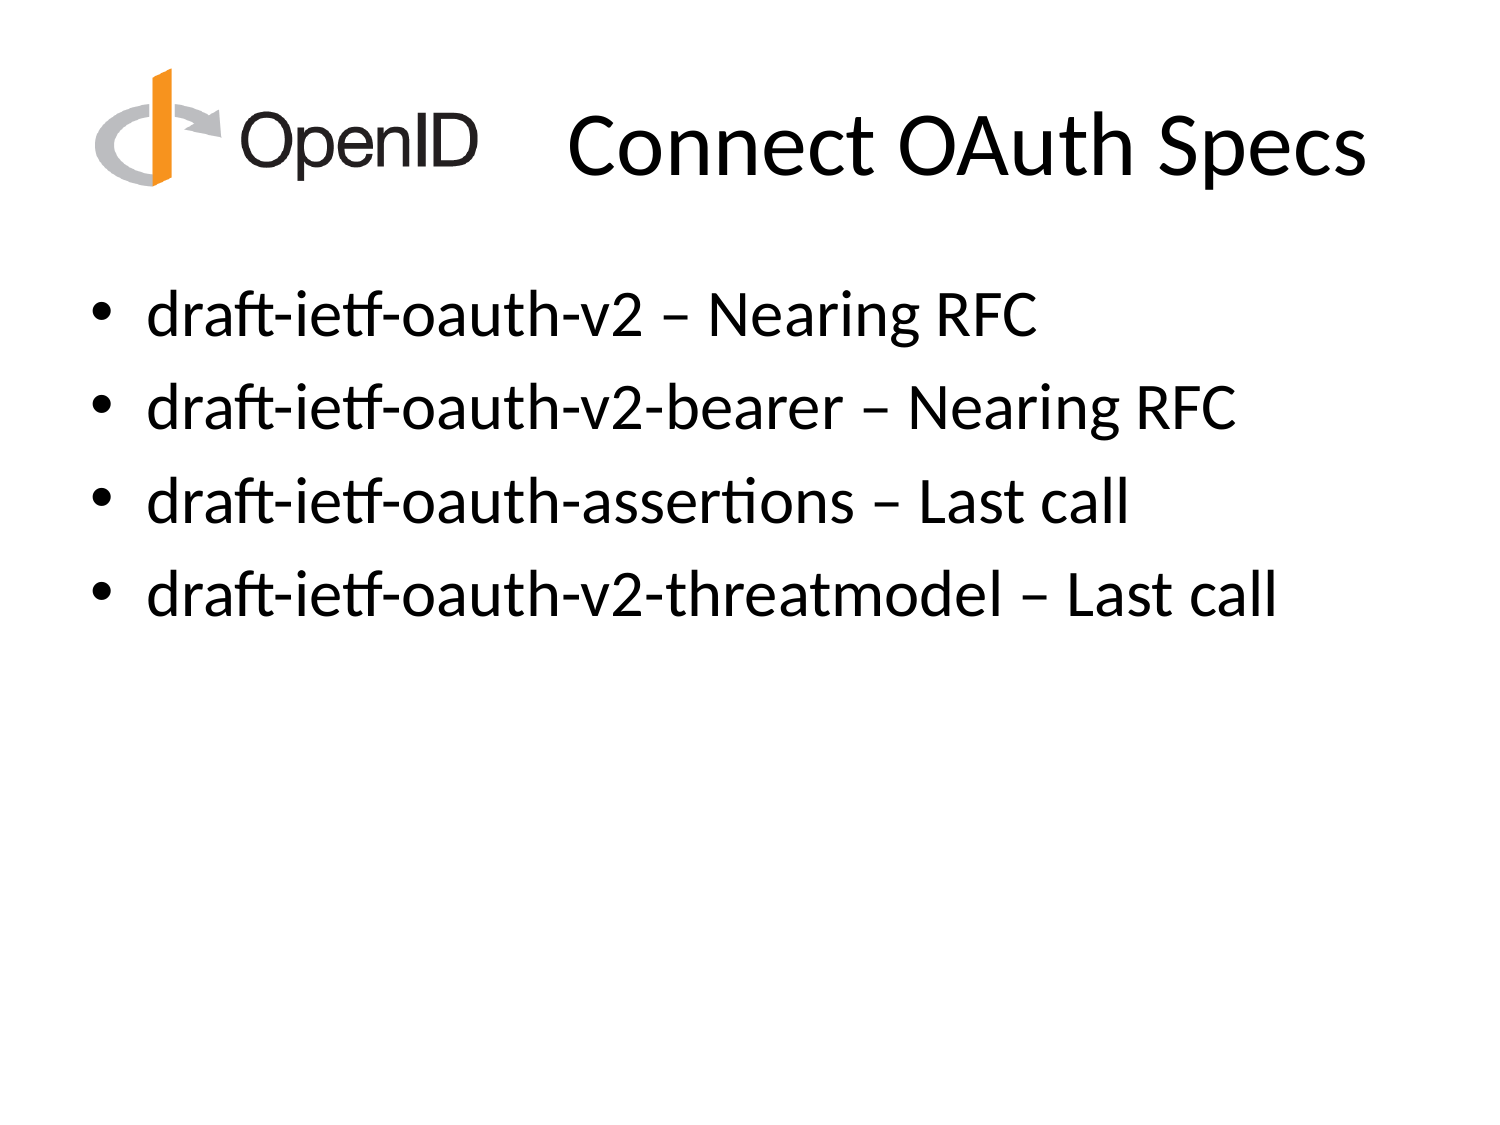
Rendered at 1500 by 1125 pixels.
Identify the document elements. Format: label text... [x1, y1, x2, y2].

picture [64, 44, 513, 225]
title Connect OAuth Specs [512, 45, 1425, 233]
list draft-ietf-oauth-v2 – Nearing RFC draft-ietf-oauth-v2-bearer – Nearing RFC draft-ietf-oauth-assertions – Last call draft-ietf-oauth-v2-threatmodel – Last call [75, 262, 1425, 1005]
